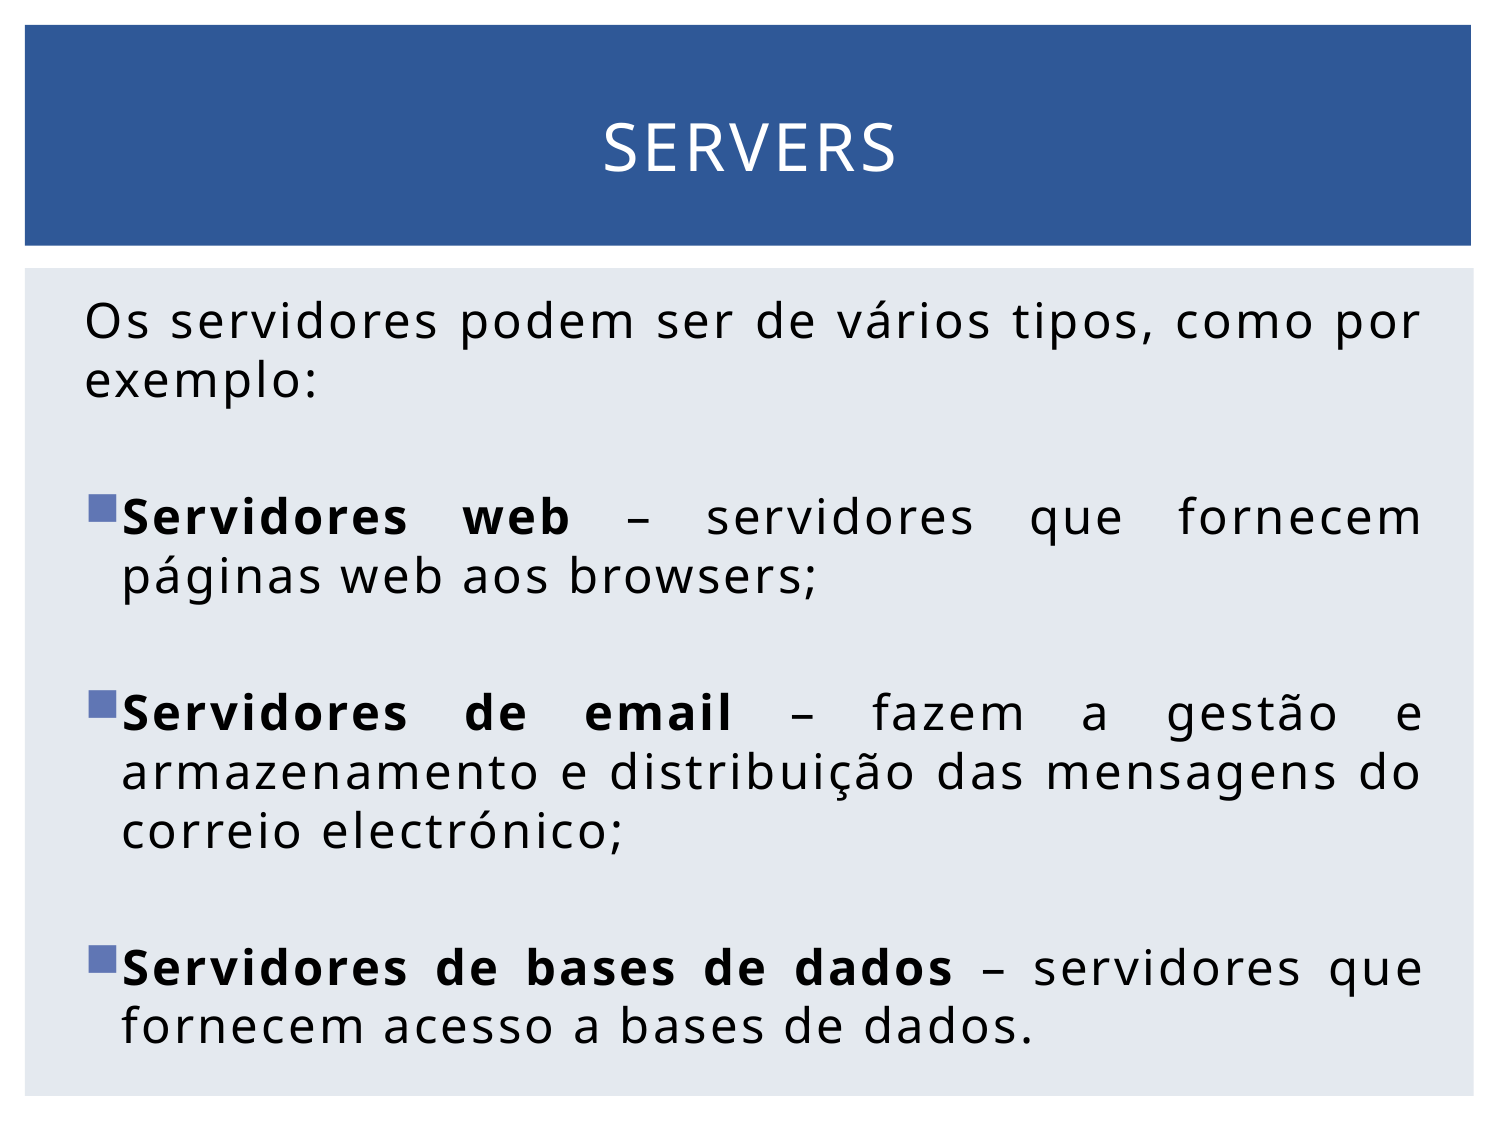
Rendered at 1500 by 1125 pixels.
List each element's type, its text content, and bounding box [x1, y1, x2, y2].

title servers [62, 58, 1438, 232]
list Os servidores podem ser de vários tipos, como por exemplo: Servidores web – servidores que fornecem páginas web aos browsers; Servidores de email – fazem a gestão e armazenamento e distribuição das mensagens do correio electrónico; Servidores de bases de dados – servidores que fornecem acesso a bases de dados. [62, 281, 1442, 1063]
